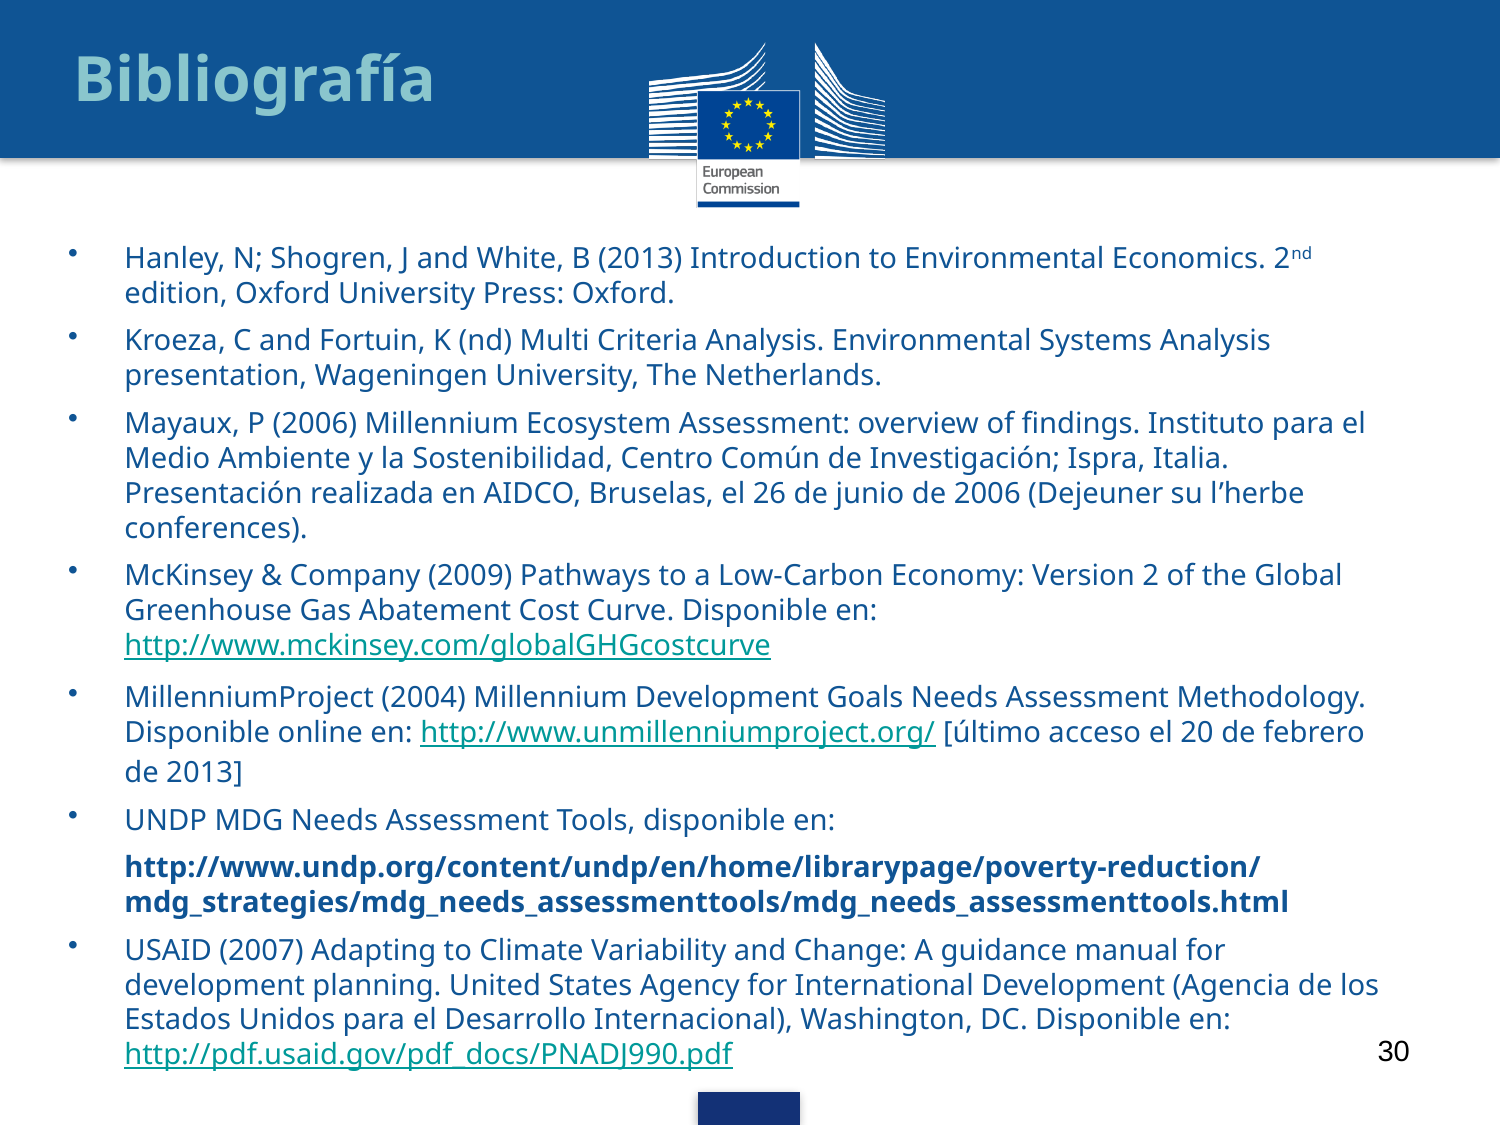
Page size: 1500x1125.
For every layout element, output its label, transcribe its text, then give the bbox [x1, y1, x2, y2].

picture [649, 154, 885, 208]
slide_number 30 [1074, 1024, 1426, 1103]
list Hanley, N; Shogren, J and White, B (2013) Introduction to Environmental Economics. 2nd edition, Oxford University Press: Oxford. Kroeza, C and Fortuin, K (nd) Multi Criteria Analysis. Environmental Systems Analysis presentation, Wageningen University, The Netherlands. Mayaux, P (2006) Millennium Ecosystem Assessment: overview of findings. Instituto para el Medio Ambiente y la Sostenibilidad, Centro Común de Investigación; Ispra, Italia. Presentación realizada en AIDCO, Bruselas, el 26 de junio de 2006 (Dejeuner su l’herbe conferences). McKinsey & Company (2009) Pathways to a Low-Carbon Economy: Version 2 of the Global Greenhouse Gas Abatement Cost Curve. Disponible en: http://www.mckinsey.com/globalGHGcostcurve MillenniumProject (2004) Millennium Development Goals Needs Assessment Methodology. Disponible online en: http://www.unmillenniumproject.org/ [último acceso el 20 de febrero de 2013] UNDP MDG Needs Assessment Tools, disponible en: http://www.undp.org/content/undp/en/home/librarypage/poverty-reduction/mdg_strategies/mdg_needs_assessmenttools/mdg_needs_assessmenttools.html USAID (2007) Adapting to Climate Variability and Change: A guidance manual for development planning. United States Agency for International Development (Agencia de los Estados Unidos para el Desarrollo Internacional), Washington, DC. Disponible en: http://pdf.usaid.gov/pdf_docs/PNADJ990.pdf [53, 231, 1414, 982]
title Bibliografía [0, 0, 1350, 154]
